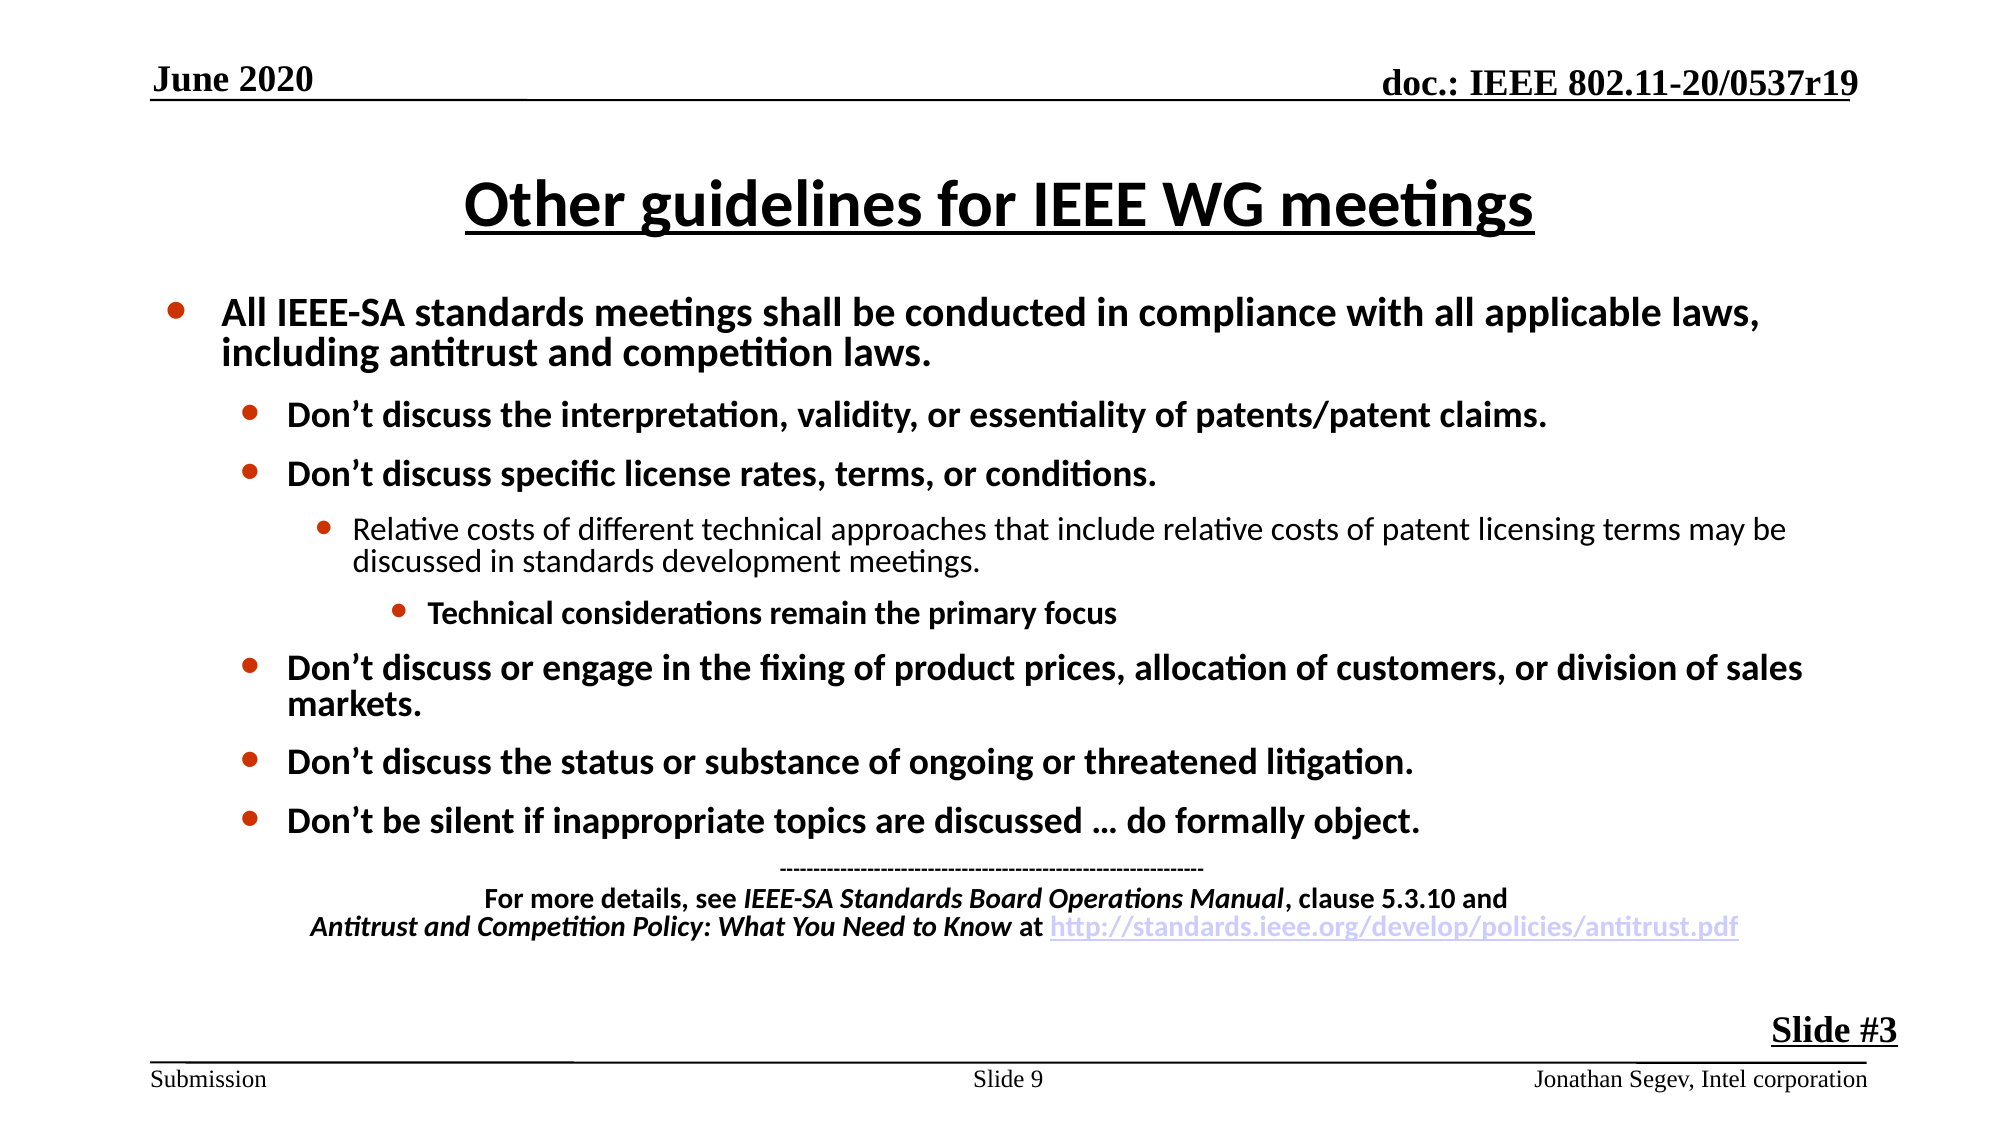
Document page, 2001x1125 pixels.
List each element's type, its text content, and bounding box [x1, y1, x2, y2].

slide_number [152, 54, 563, 100]
footer Jonathan Segev, Intel corporation [1171, 1061, 1869, 1093]
title Other guidelines for IEEE WG meetings [149, 112, 1850, 286]
text_box Slide #3 [1756, 997, 1913, 1058]
slide_number Slide 9 [950, 1061, 1067, 1123]
list All IEEE-SA standards meetings shall be conducted in compliance with all applicable laws, including antitrust and competition laws. Don’t discuss the interpretation, validity, or essentiality of patents/patent claims. Don’t discuss specific license rates, terms, or conditions. Relative costs of different technical approaches that include relative costs of patent licensing terms may be discussed in standards development meetings. Technical considerations remain the primary focus Don’t discuss or engage in the fixing of product prices, allocation of customers, or division of sales markets. Don’t discuss the status or substance of ongoing or threatened litigation. Don’t be silent if inappropriate topics are discussed … do formally object. --------------------------------------------------------------- For more details, see IEEE-SA Standards Board Operations Manual, clause 5.3.10 and Antitrust and Competition Policy: What You Need to Know at http://standards.ieee.org/develop/policies/antitrust.pdf [149, 286, 1850, 1000]
